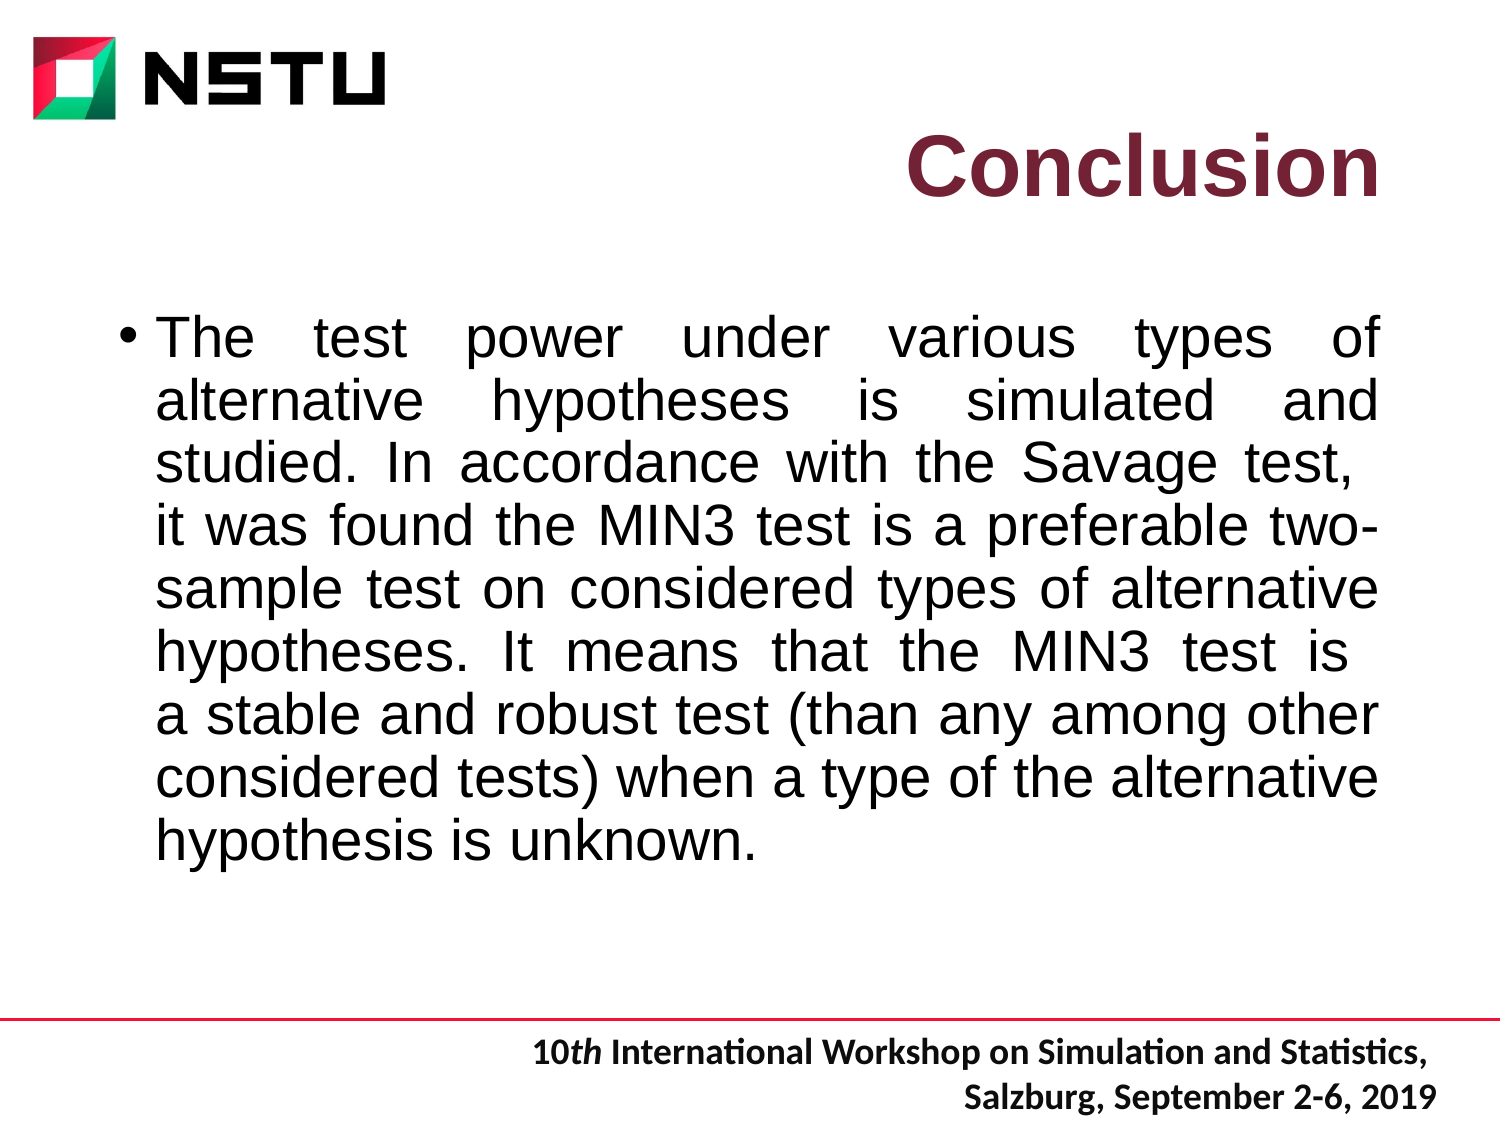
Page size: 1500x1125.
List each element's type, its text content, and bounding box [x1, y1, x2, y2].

title Conclusion [103, 59, 1397, 278]
text_box 10th International Workshop on Simulation and Statistics, Salzburg, September 2-6, 2019 [71, 1020, 1453, 1125]
picture [33, 0, 385, 157]
list The test power under various types of alternative hypotheses is simulated and studied. In accordance with the Savage test, it was found the MIN3 test is a preferable two-sample test on considered types of alternative hypotheses. It means that the MIN3 test is a stable and robust test (than any among other considered tests) when a type of the alternative hypothesis is unknown. [103, 299, 1397, 1014]
